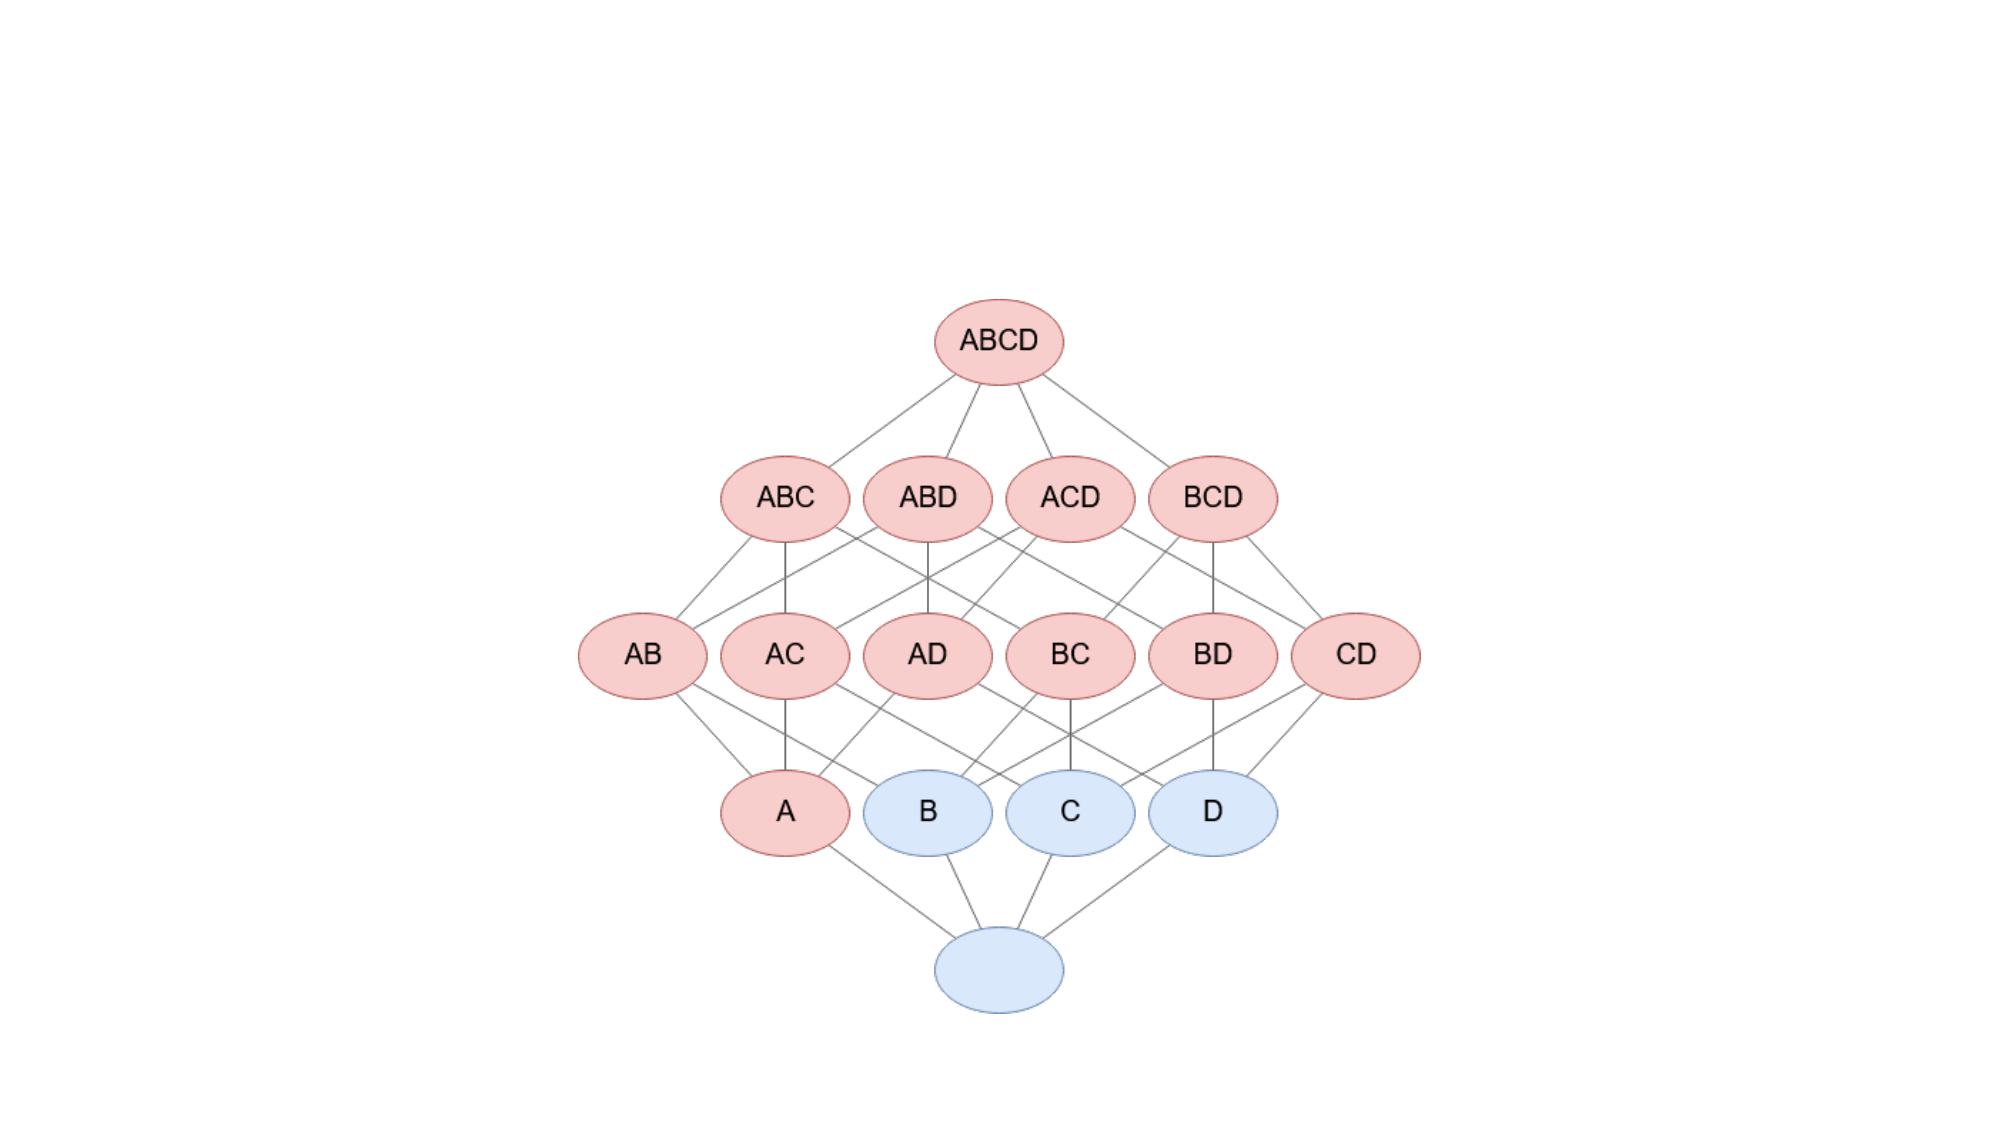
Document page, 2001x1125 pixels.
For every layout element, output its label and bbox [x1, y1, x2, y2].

list [578, 299, 1421, 1014]
